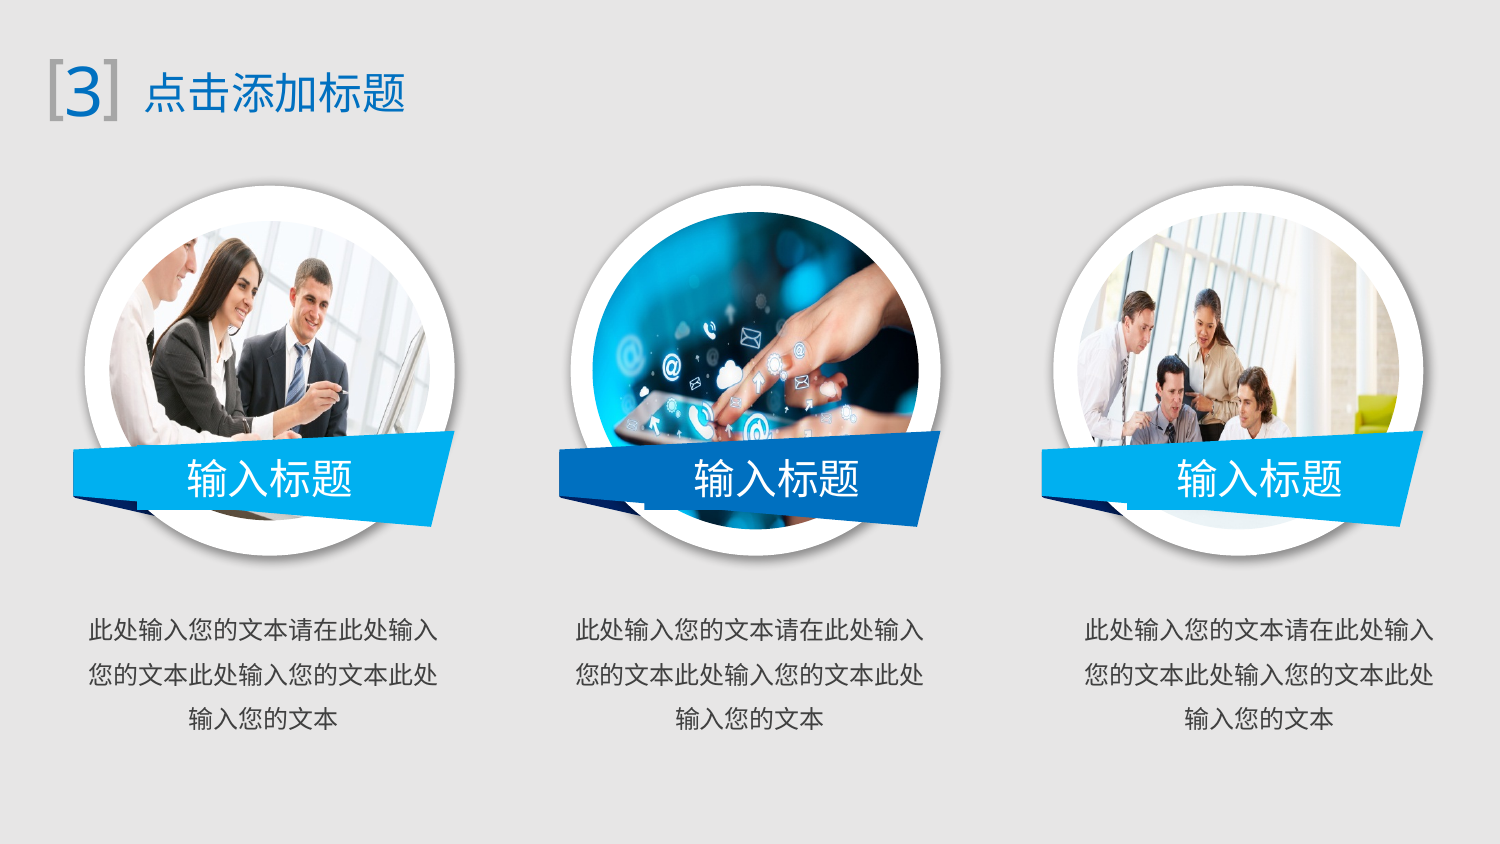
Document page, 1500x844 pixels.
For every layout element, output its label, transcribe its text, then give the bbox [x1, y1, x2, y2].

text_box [570, 185, 941, 430]
text_box 此处输入您的文本请在此处输入您的文本此处输入您的文本此处输入您的文本 [555, 591, 945, 765]
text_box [1041, 430, 1424, 527]
text_box 此处输入您的文本请在此处输入您的文本此处输入您的文本此处输入您的文本 [1065, 591, 1454, 765]
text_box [73, 430, 455, 527]
text_box 点击添加标题 [128, 58, 421, 126]
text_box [1053, 527, 1424, 556]
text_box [84, 185, 455, 430]
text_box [570, 527, 941, 556]
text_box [84, 527, 455, 556]
text_box 此处输入您的文本请在此处输入您的文本此处输入您的文本此处输入您的文本 [69, 591, 459, 765]
text_box 3 [49, 42, 119, 138]
text_box [103, 59, 118, 122]
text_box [559, 430, 941, 527]
text_box [49, 59, 64, 122]
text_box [1053, 185, 1424, 430]
